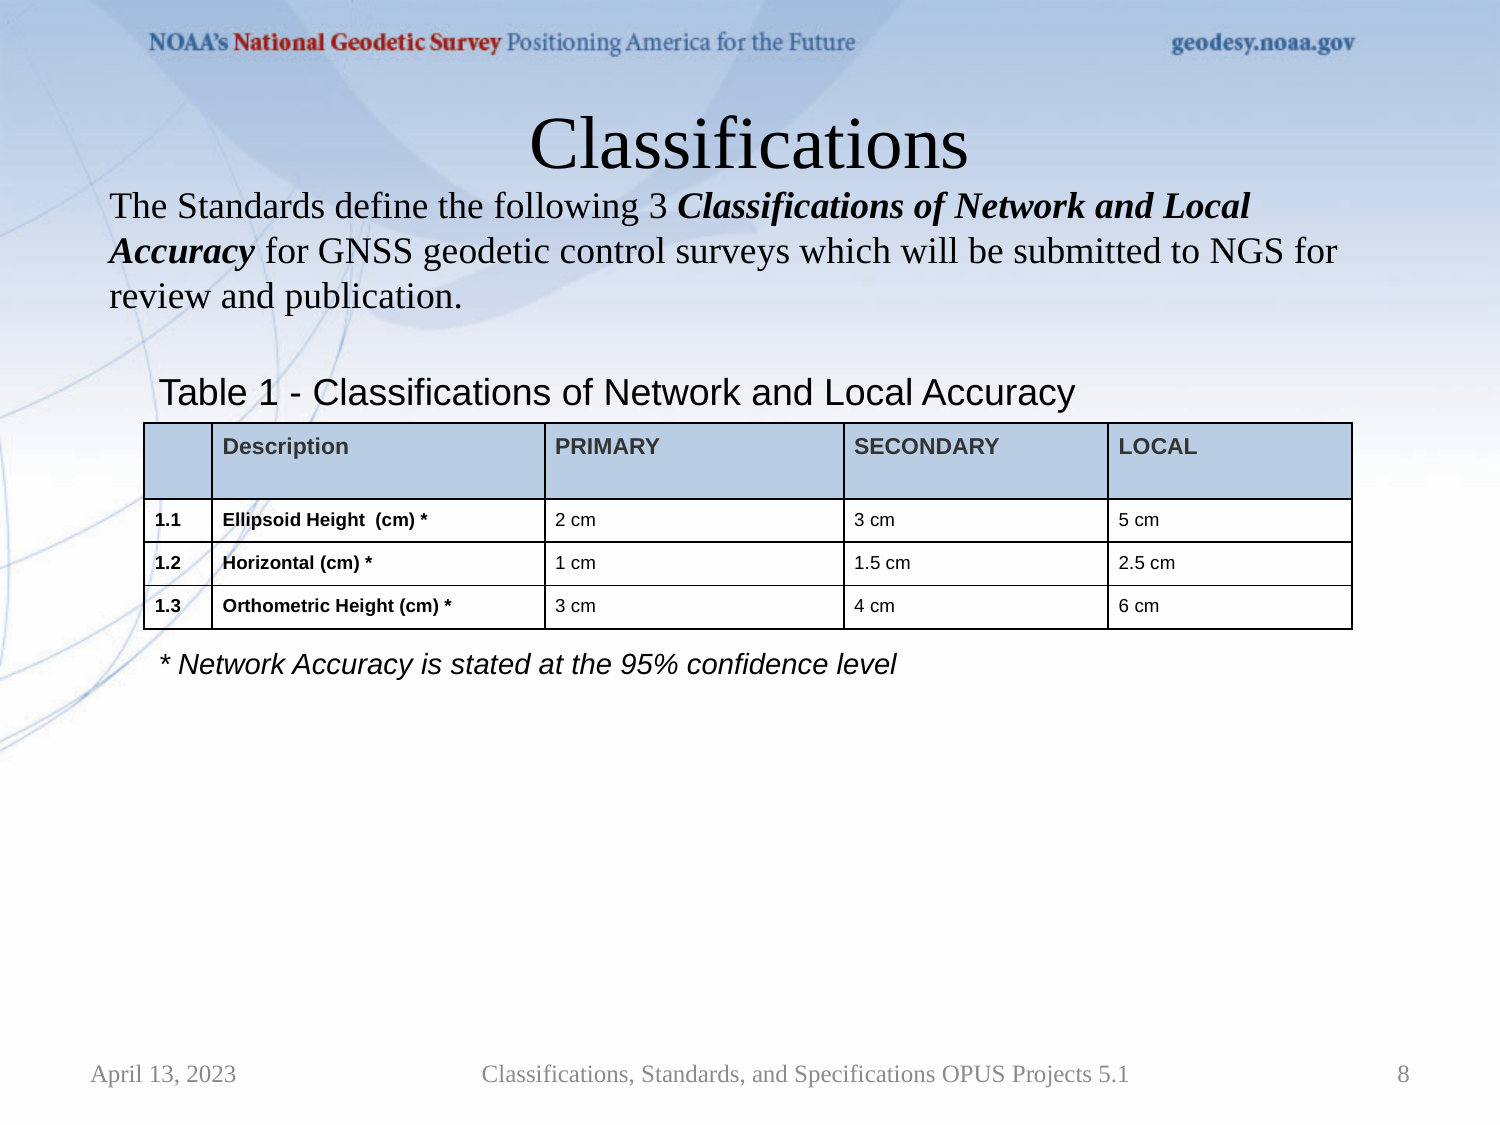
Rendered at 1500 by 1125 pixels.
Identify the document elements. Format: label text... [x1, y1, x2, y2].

table_cell 3 cm [546, 586, 843, 628]
table_header SECONDARY [845, 424, 1107, 498]
table_cell 3 cm [845, 500, 1107, 541]
table_cell Orthometric Height (cm) * [213, 586, 544, 628]
text_box Table 1 - Classifications of Network and Local Accuracy [143, 360, 1206, 421]
table_cell 2.5 cm [1109, 543, 1351, 585]
table_header LOCAL [1109, 424, 1351, 498]
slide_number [75, 1042, 286, 1103]
table_header PRIMARY [546, 424, 843, 498]
table_cell 1.5 cm [845, 543, 1107, 585]
table_cell 4 cm [845, 586, 1107, 628]
table_cell 1.3 [145, 586, 211, 628]
table_cell Ellipsoid Height (cm) * [213, 500, 544, 541]
footer Classifications, Standards, and Specifications OPUS Projects 5.1 [345, 1042, 1267, 1103]
table_cell 5 cm [1109, 500, 1351, 541]
text_box The Standards define the following 3 Classifications of Network and Local Accuracy for GNSS geodetic control surveys which will be submitted to NGS for review and publication. [94, 173, 1380, 324]
table_cell Horizontal (cm) * [213, 543, 544, 585]
table_cell 1.2 [145, 543, 211, 585]
table_cell 1 cm [546, 543, 843, 585]
table_cell 6 cm [1109, 586, 1351, 628]
table_header Description [213, 424, 544, 498]
title Classifications [75, 45, 1425, 233]
picture [0, 0, 1500, 1125]
table_cell 1.1 [145, 500, 211, 541]
table_cell 2 cm [546, 500, 843, 541]
text_box * Network Accuracy is stated at the 95% confidence level [143, 637, 1180, 688]
table_header [145, 424, 211, 498]
slide_number 8 [1307, 1042, 1425, 1103]
